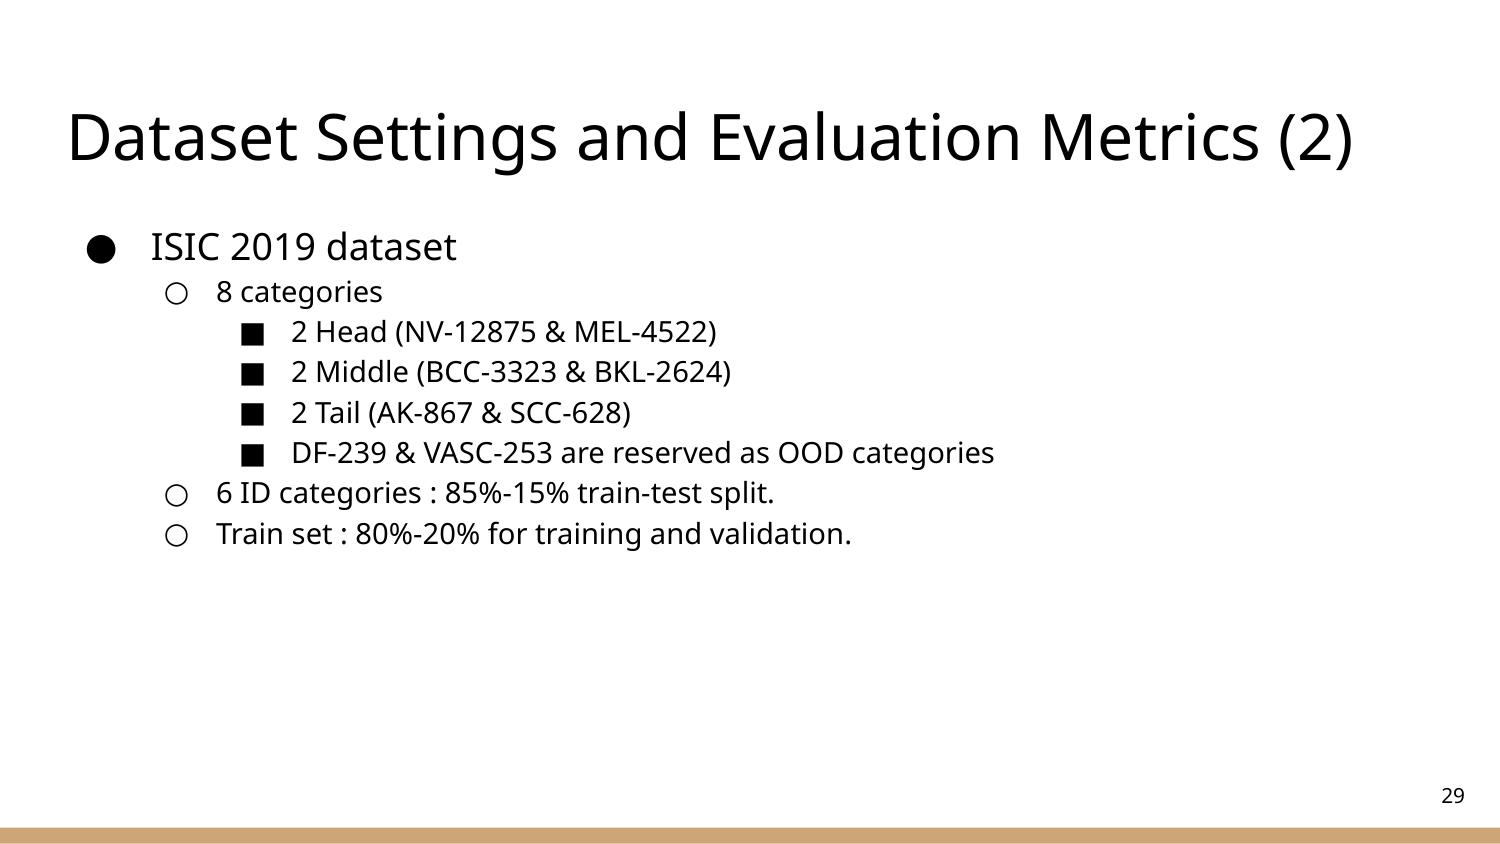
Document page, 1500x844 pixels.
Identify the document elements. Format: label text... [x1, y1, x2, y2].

title Dataset Settings and Evaluation Metrics (2) [51, 51, 1449, 189]
list ISIC 2019 dataset 8 categories 2 Head (NV-12875 & MEL-4522) 2 Middle (BCC-3323 & BKL-2624) 2 Tail (AK-867 & SCC-628) DF-239 & VASC-253 are reserved as OOD categories 6 ID categories : 85%-15% train-test split. Train set : 80%-20% for training and validation. [51, 200, 1449, 752]
slide_number ‹#› [1389, 764, 1480, 830]
